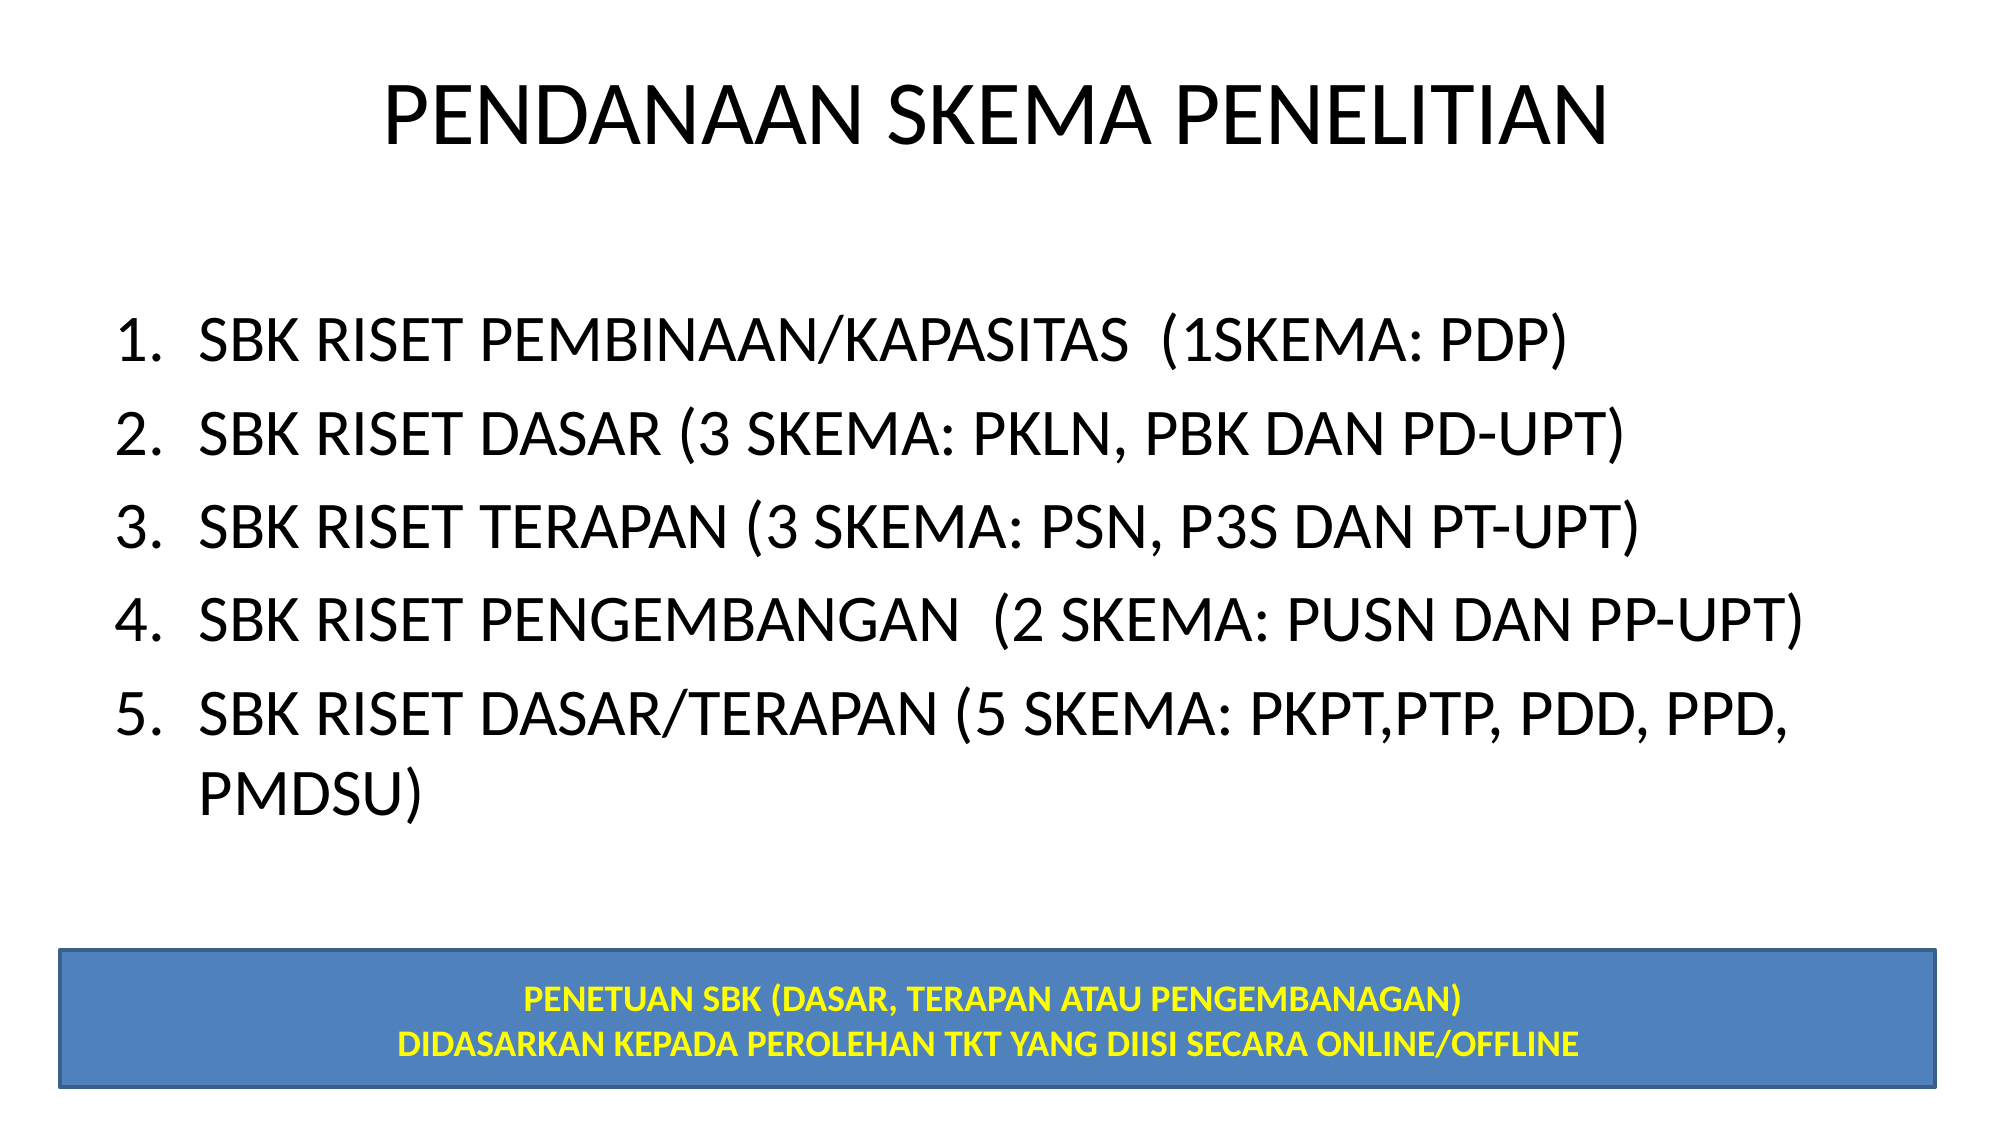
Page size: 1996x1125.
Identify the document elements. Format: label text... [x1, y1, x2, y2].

text_box PENDANAAN SKEMA PENELITIAN [99, 45, 1896, 233]
text_box SBK RISET PEMBINAAN/KAPASITAS (1SKEMA: PDP) SBK RISET DASAR (3 SKEMA: PKLN, PBK DAN PD-UPT) SBK RISET TERAPAN (3 SKEMA: PSN, P3S DAN PT-UPT) SBK RISET PENGEMBANGAN (2 SKEMA: PUSN DAN PP-UPT) SBK RISET DASAR/TERAPAN (5 SKEMA: PKPT,PTP, PDD, PPD, PMDSU) [99, 287, 1896, 875]
text_box PENETUAN SBK (DASAR, TERAPAN ATAU PENGEMBANAGAN) DIDASARKAN KEPADA PEROLEHAN TKT YANG DIISI SECARA ONLINE/OFFLINE [58, 948, 1937, 1089]
